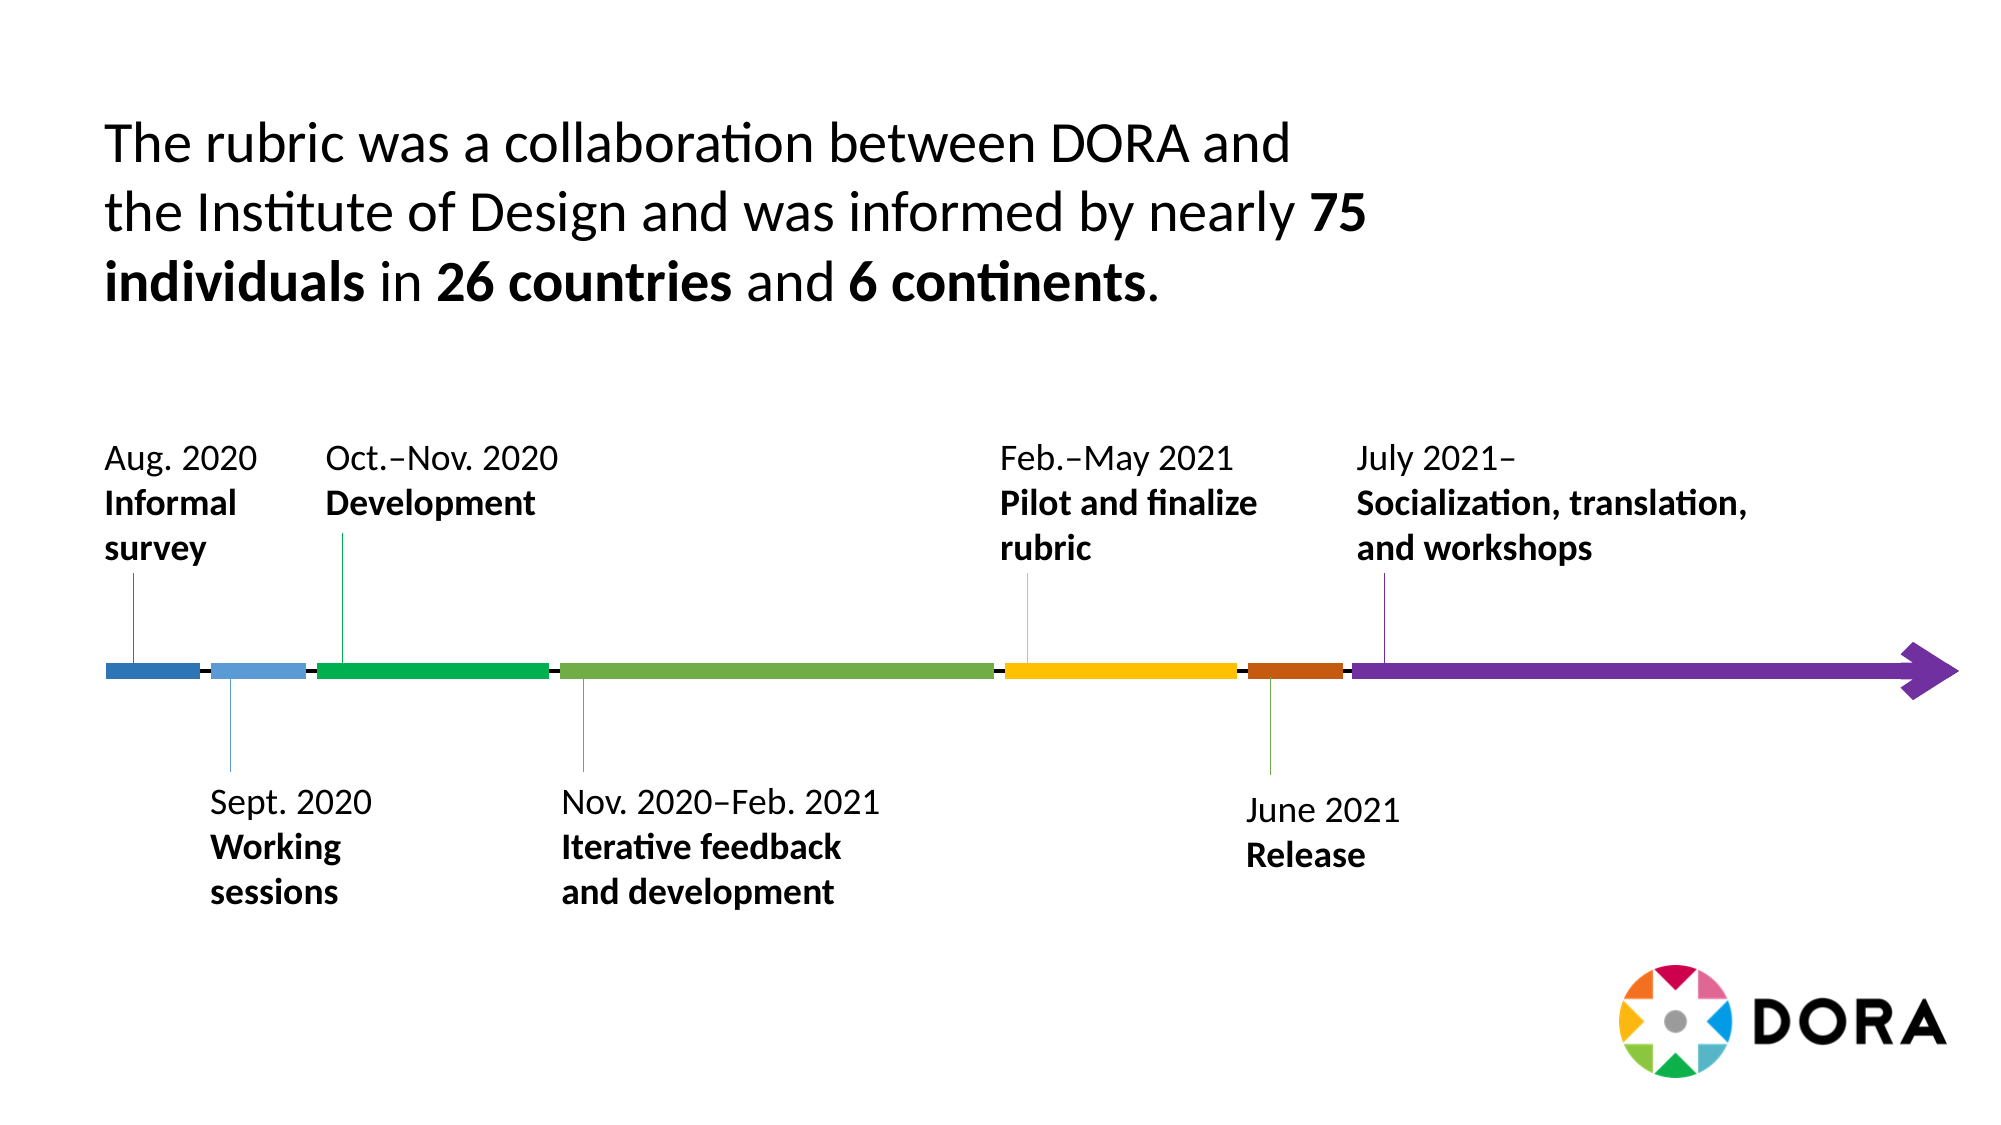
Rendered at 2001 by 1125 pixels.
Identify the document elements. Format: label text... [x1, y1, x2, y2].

text_box Sept. 2020 Working sessions [195, 769, 416, 920]
picture [1619, 965, 1948, 1078]
text_box June 2021 Release [1231, 777, 1416, 883]
text_box July 2021– Socialization, translation, and workshops [1341, 425, 1785, 575]
text_box Feb.–May 2021 Pilot and finalize rubric [985, 425, 1341, 575]
text_box Aug. 2020 Informal survey [89, 425, 279, 575]
text_box The rubric was a collaboration between DORA and the Institute of Design and was informed by nearly 75 individuals in 26 countries and 6 continents. [89, 96, 1385, 321]
text_box Oct.–Nov. 2020 Development [310, 425, 582, 530]
text_box Nov. 2020–Feb. 2021 Iterative feedback and development [546, 769, 918, 920]
